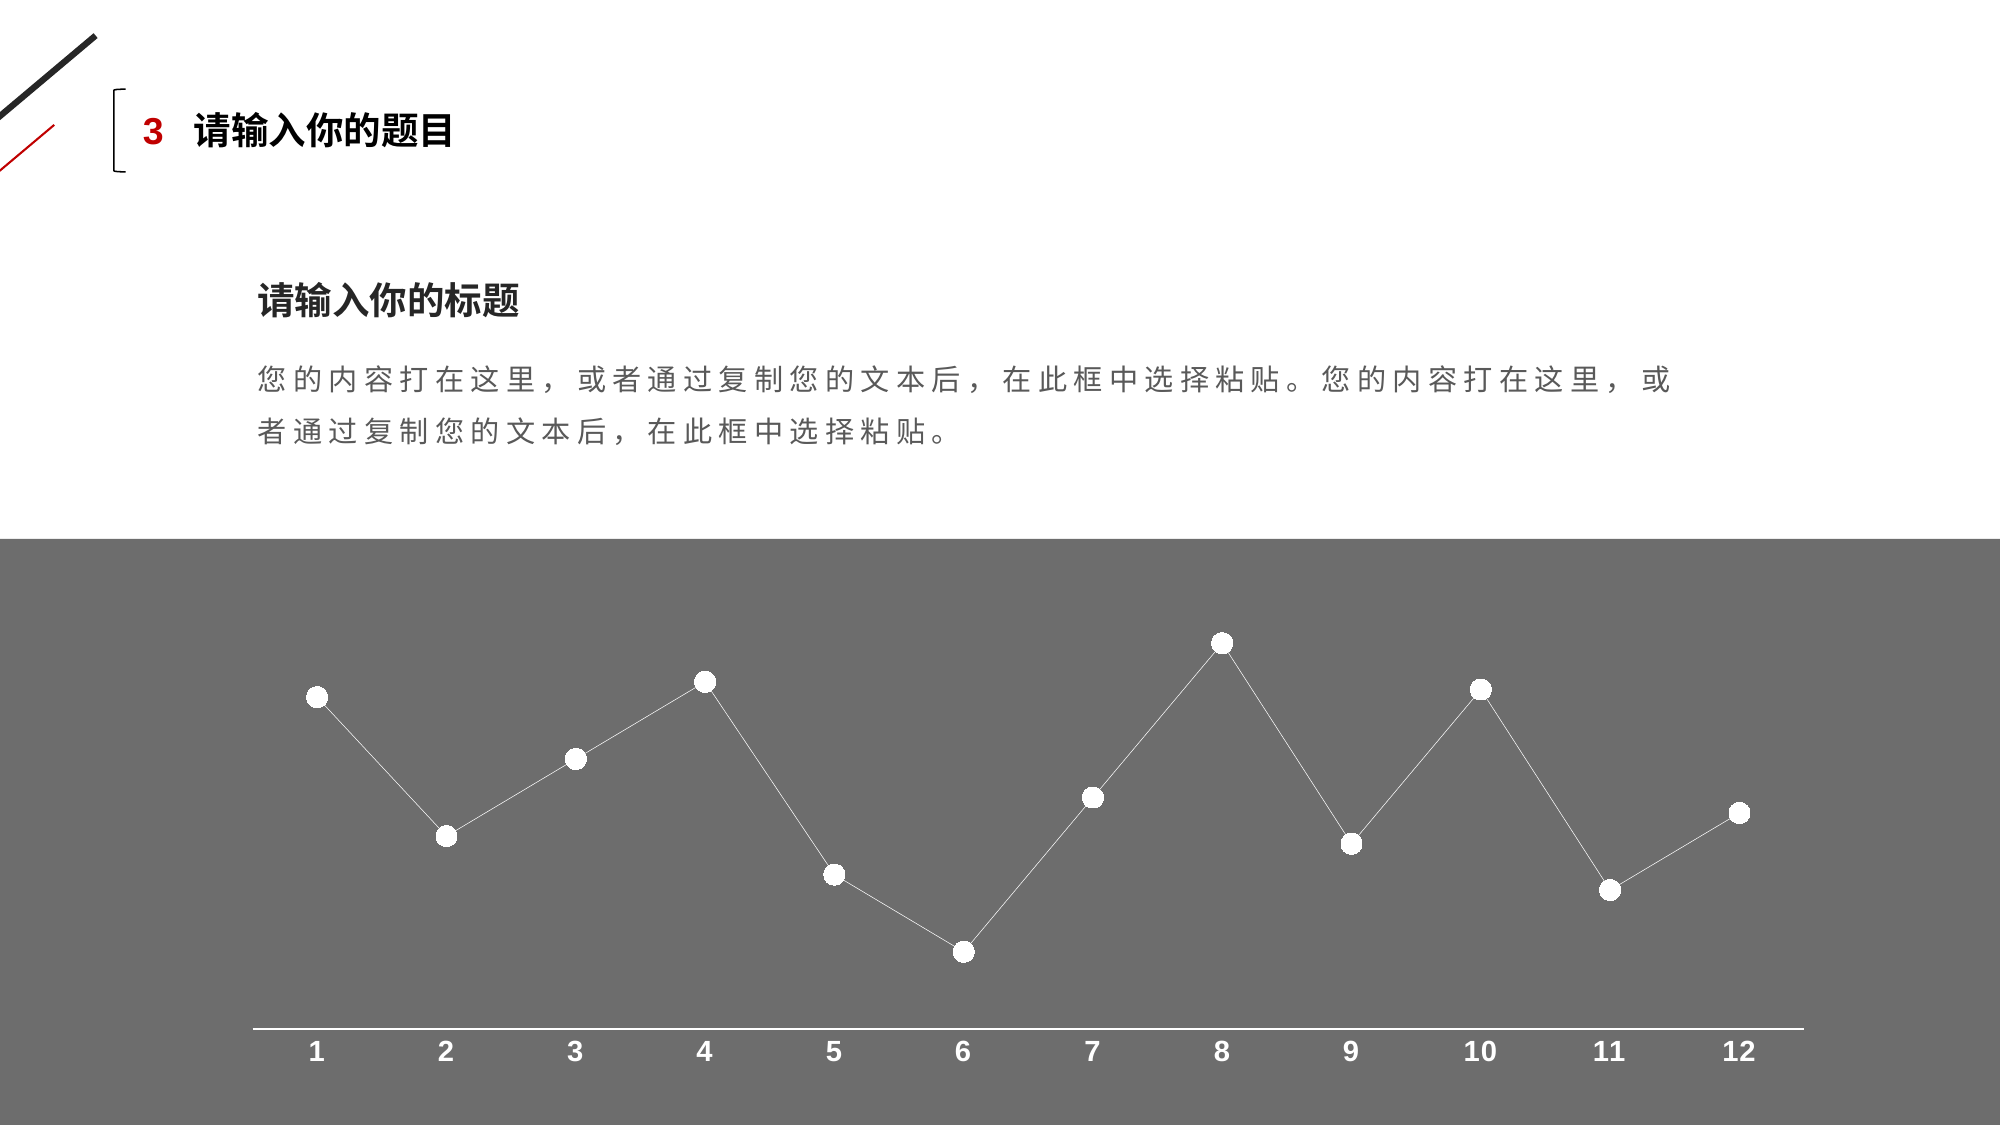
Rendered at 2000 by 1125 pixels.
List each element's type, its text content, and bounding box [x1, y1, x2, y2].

text_box [0, 537, 2000, 1125]
text_box 您的内容打在这里，或者通过复制您的文本后，在此框中选择粘贴。您的内容打在这里，或者通过复制您的文本后，在此框中选择粘贴。 [221, 325, 1746, 520]
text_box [0, 124, 55, 179]
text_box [0, 35, 96, 144]
text_box 3 请输入你的题目 [128, 100, 471, 160]
text_box 请输入你的标题 [221, 259, 557, 325]
chart [219, 555, 1837, 1079]
text_box [113, 88, 126, 173]
